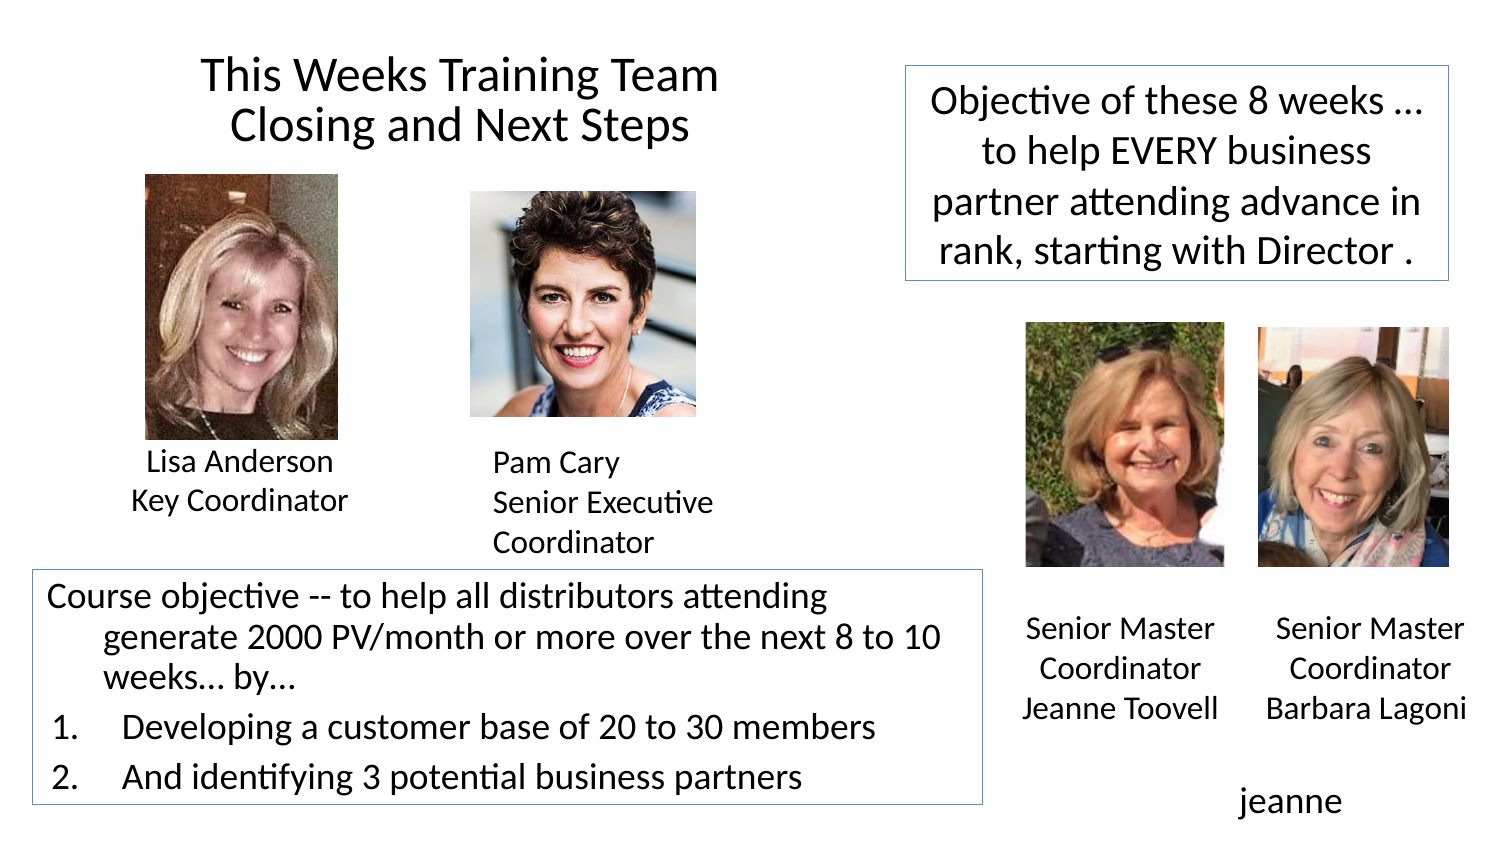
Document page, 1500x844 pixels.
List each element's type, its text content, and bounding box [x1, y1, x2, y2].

picture [1258, 326, 1449, 567]
picture [470, 190, 696, 417]
text_box Senior Master Coordinator Jeanne Toovell [983, 599, 1259, 734]
text_box Senior Master Coordinator Barbara Lagoni [1259, 599, 1498, 734]
list Lisa Anderson Key Coordinator [102, 439, 378, 556]
text_box Course objective -- to help all distributors attending generate 2000 PV/month or more over the next 8 to 10 weeks… by… Developing a customer base of 20 to 30 members And identifying 3 potential business partners [32, 569, 983, 805]
text_box Pam Cary Senior Executive Coordinator [478, 432, 763, 568]
text_box Objective of these 8 weeks … to help EVERY business partner attending advance in rank, starting with Director . [905, 65, 1449, 281]
picture [1025, 322, 1225, 567]
text_box jeanne [1224, 768, 1388, 829]
picture [145, 174, 338, 441]
title This Weeks Training Team Closing and Next Steps [75, 33, 846, 175]
